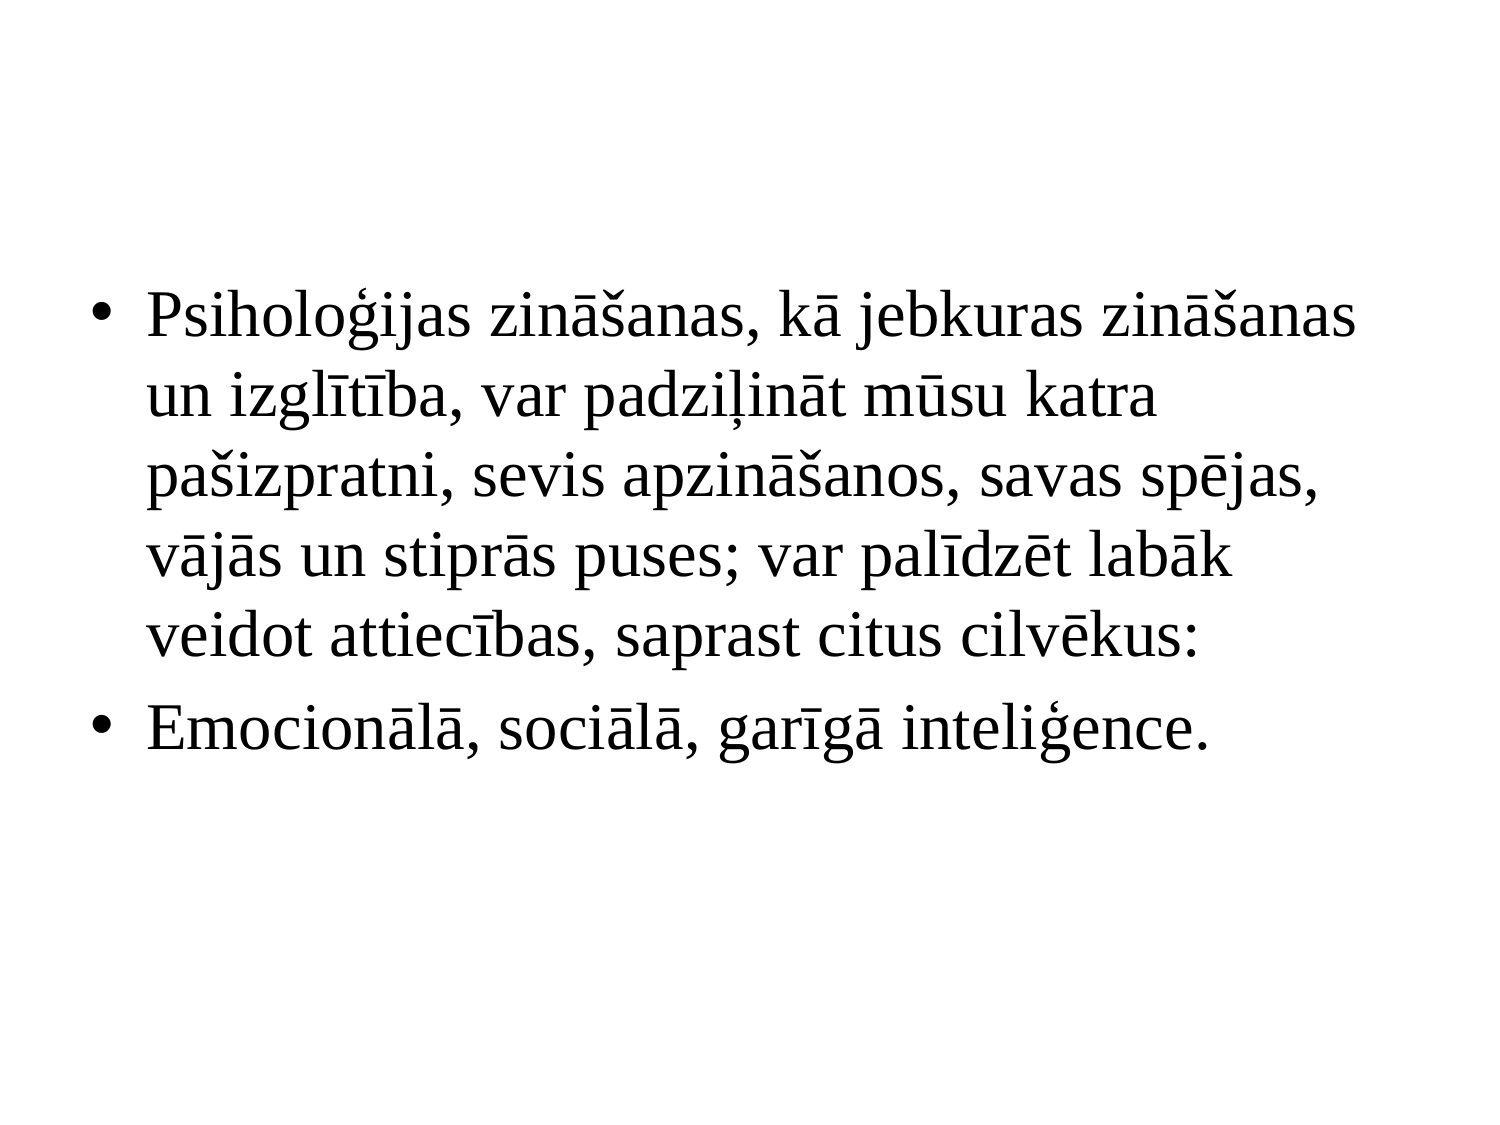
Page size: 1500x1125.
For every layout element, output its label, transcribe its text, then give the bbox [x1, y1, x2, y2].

list Psiholoģijas zināšanas, kā jebkuras zināšanas un izglītība, var padziļināt mūsu katra pašizpratni, sevis apzināšanos, savas spējas, vājās un stiprās puses; var palīdzēt labāk veidot attiecības, saprast citus cilvēkus: Emocionālā, sociālā, garīgā inteliģence. [75, 262, 1425, 1005]
